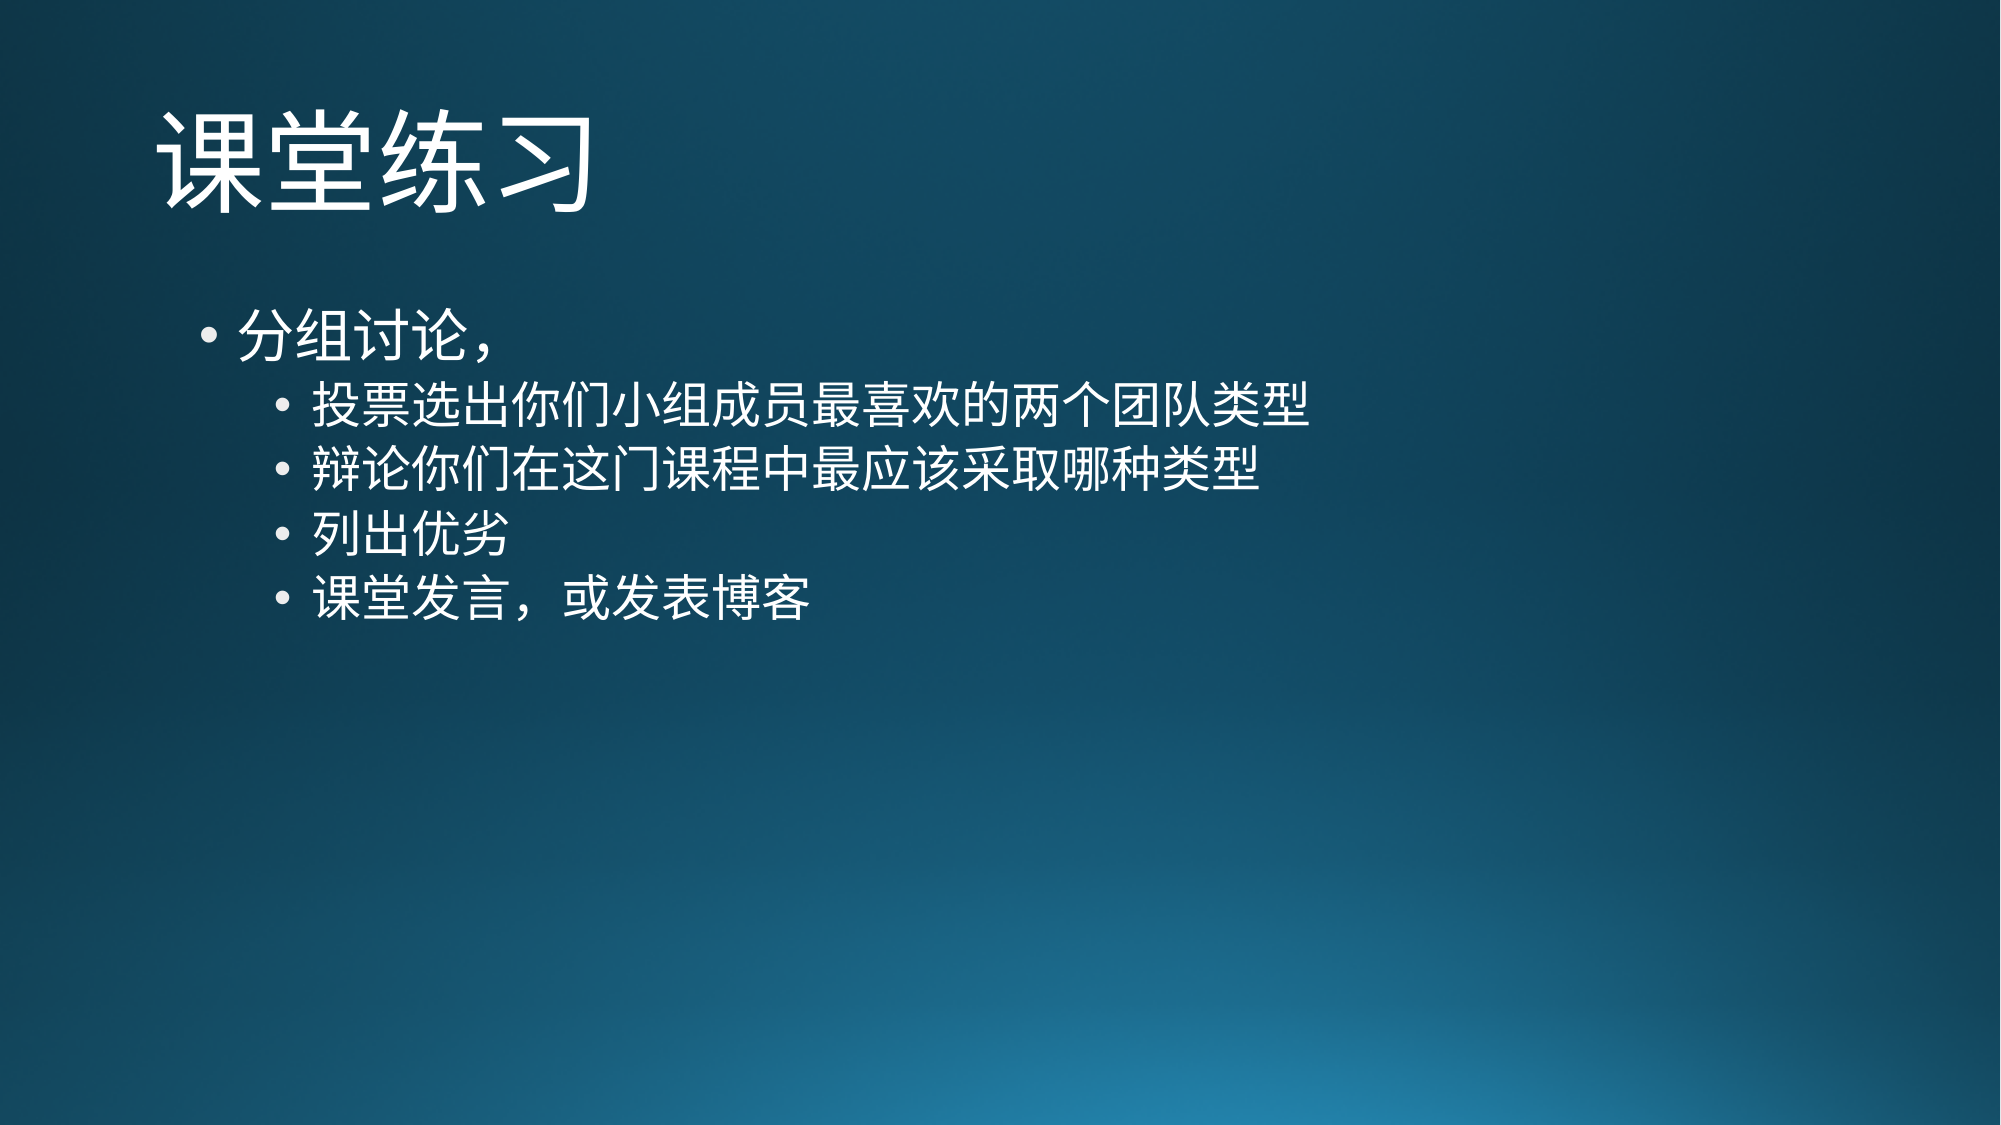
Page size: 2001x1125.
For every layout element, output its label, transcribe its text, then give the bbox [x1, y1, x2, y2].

list 分组讨论， 投票选出你们小组成员最喜欢的两个团队类型 辩论你们在这门课程中最应该采取哪种类型 列出优劣 课堂发言，或发表博客 [183, 299, 1863, 1014]
title 课堂练习 [137, 59, 1863, 278]
picture [0, 0, 2001, 1125]
